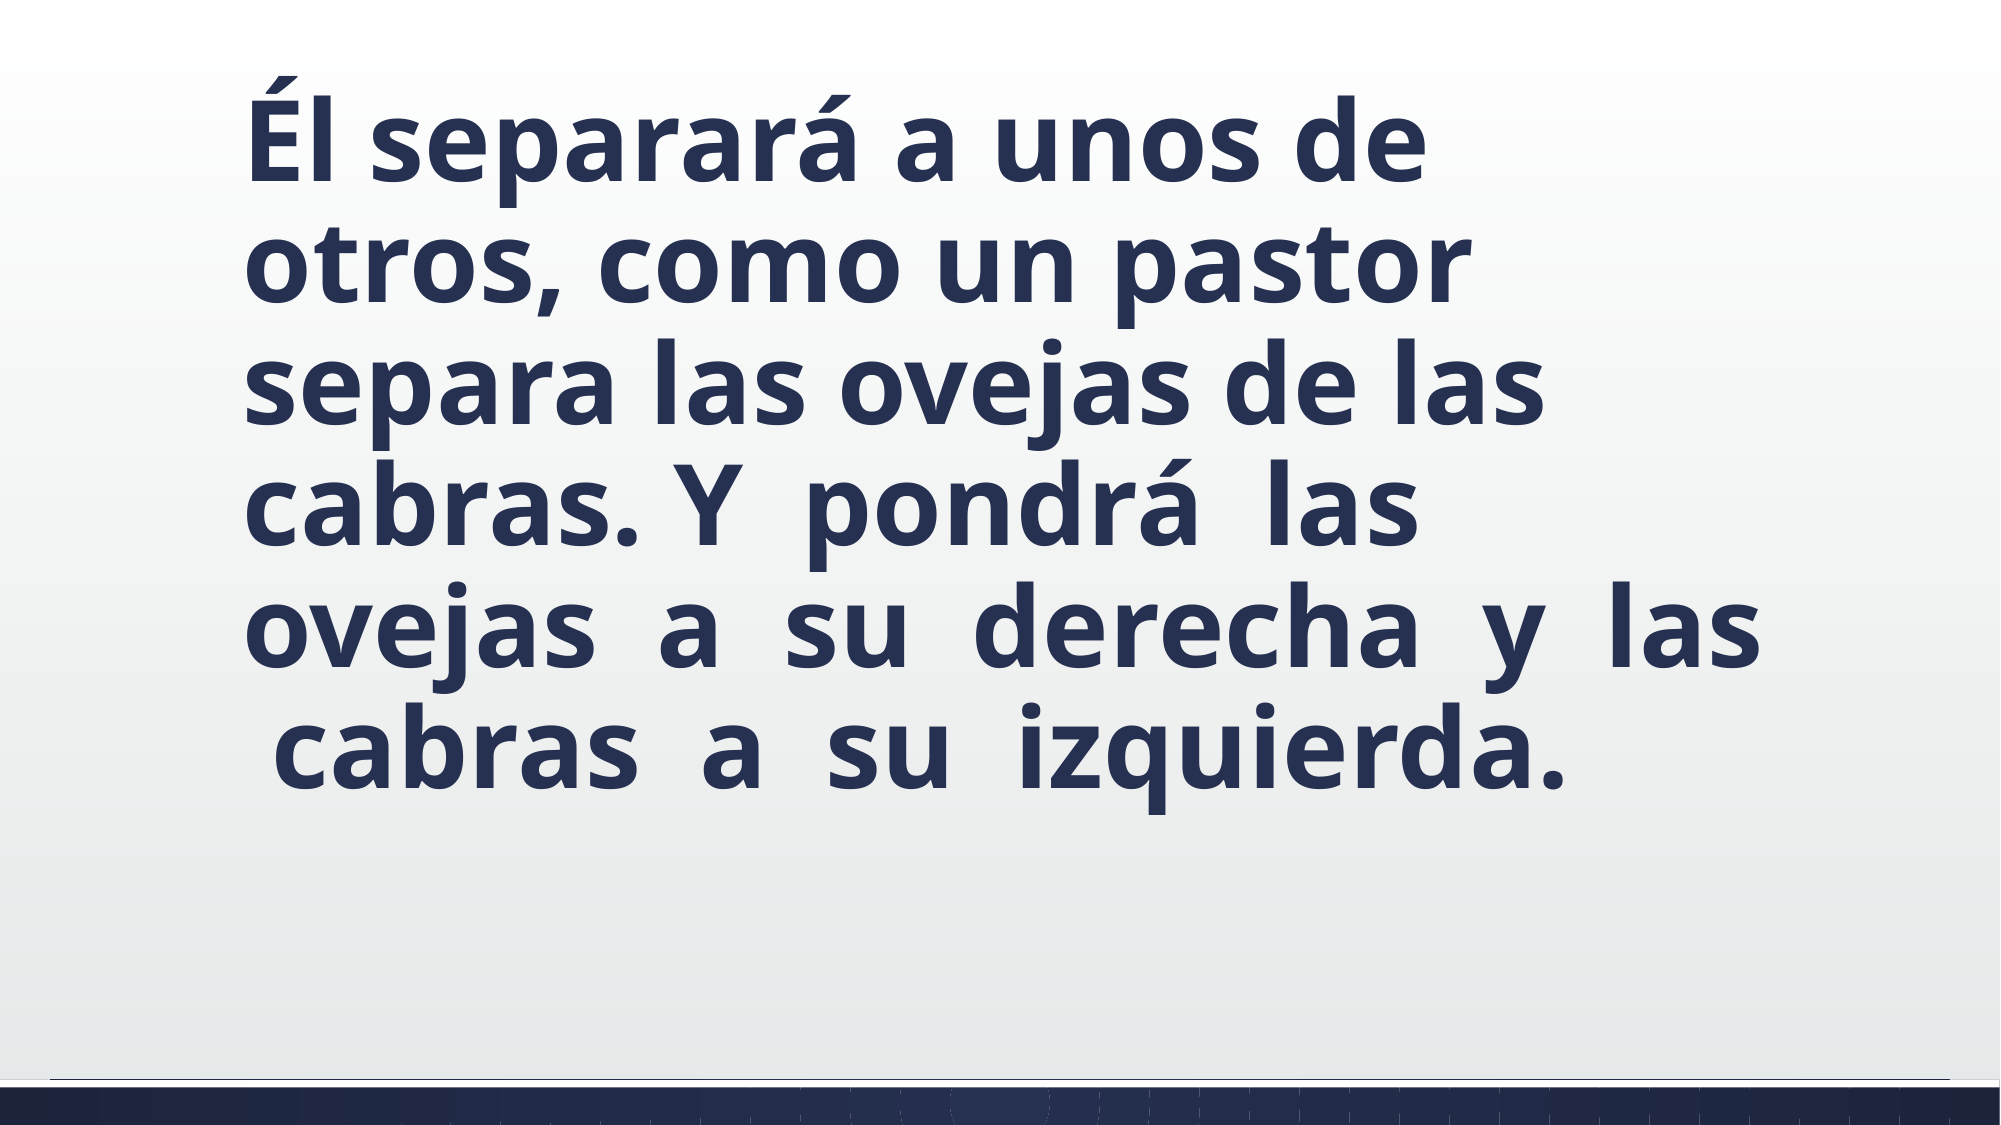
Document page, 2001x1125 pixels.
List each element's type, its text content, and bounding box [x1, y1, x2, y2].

list Él separará a unos de otros, como un pastor separa las ovejas de las cabras. Y pondrá las ovejas a su derecha y las cabras a su izquierda. [219, 76, 1780, 990]
